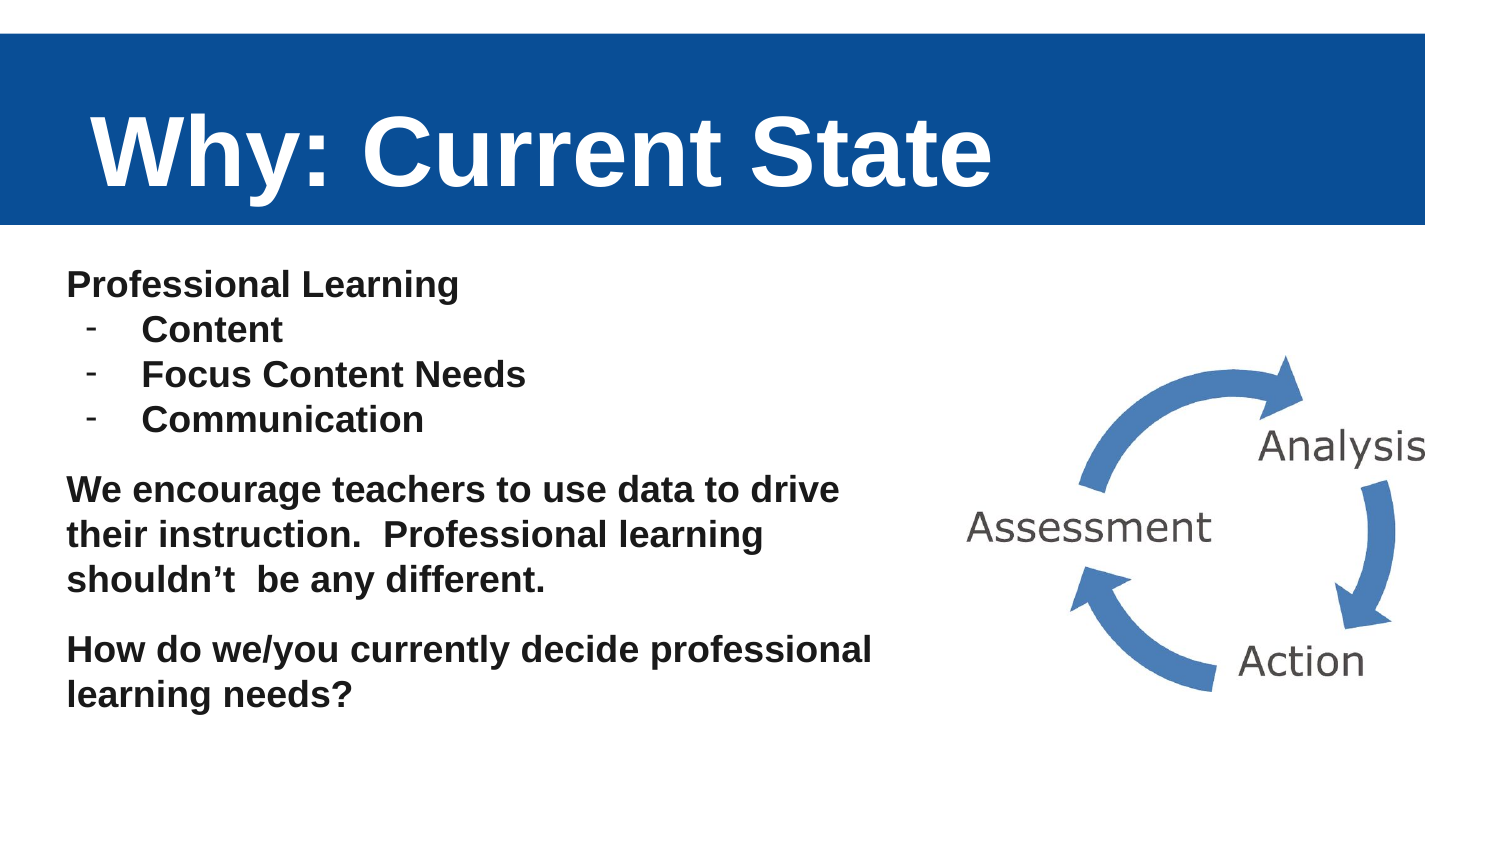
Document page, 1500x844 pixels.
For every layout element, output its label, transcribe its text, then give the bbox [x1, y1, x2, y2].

list Professional Learning Content Focus Content Needs Communication We encourage teachers to use data to drive their instruction. Professional learning shouldn’t be any different. How do we/you currently decide professional learning needs? [51, 244, 903, 813]
picture [965, 355, 1426, 693]
title Why: Current State [75, 33, 1425, 221]
